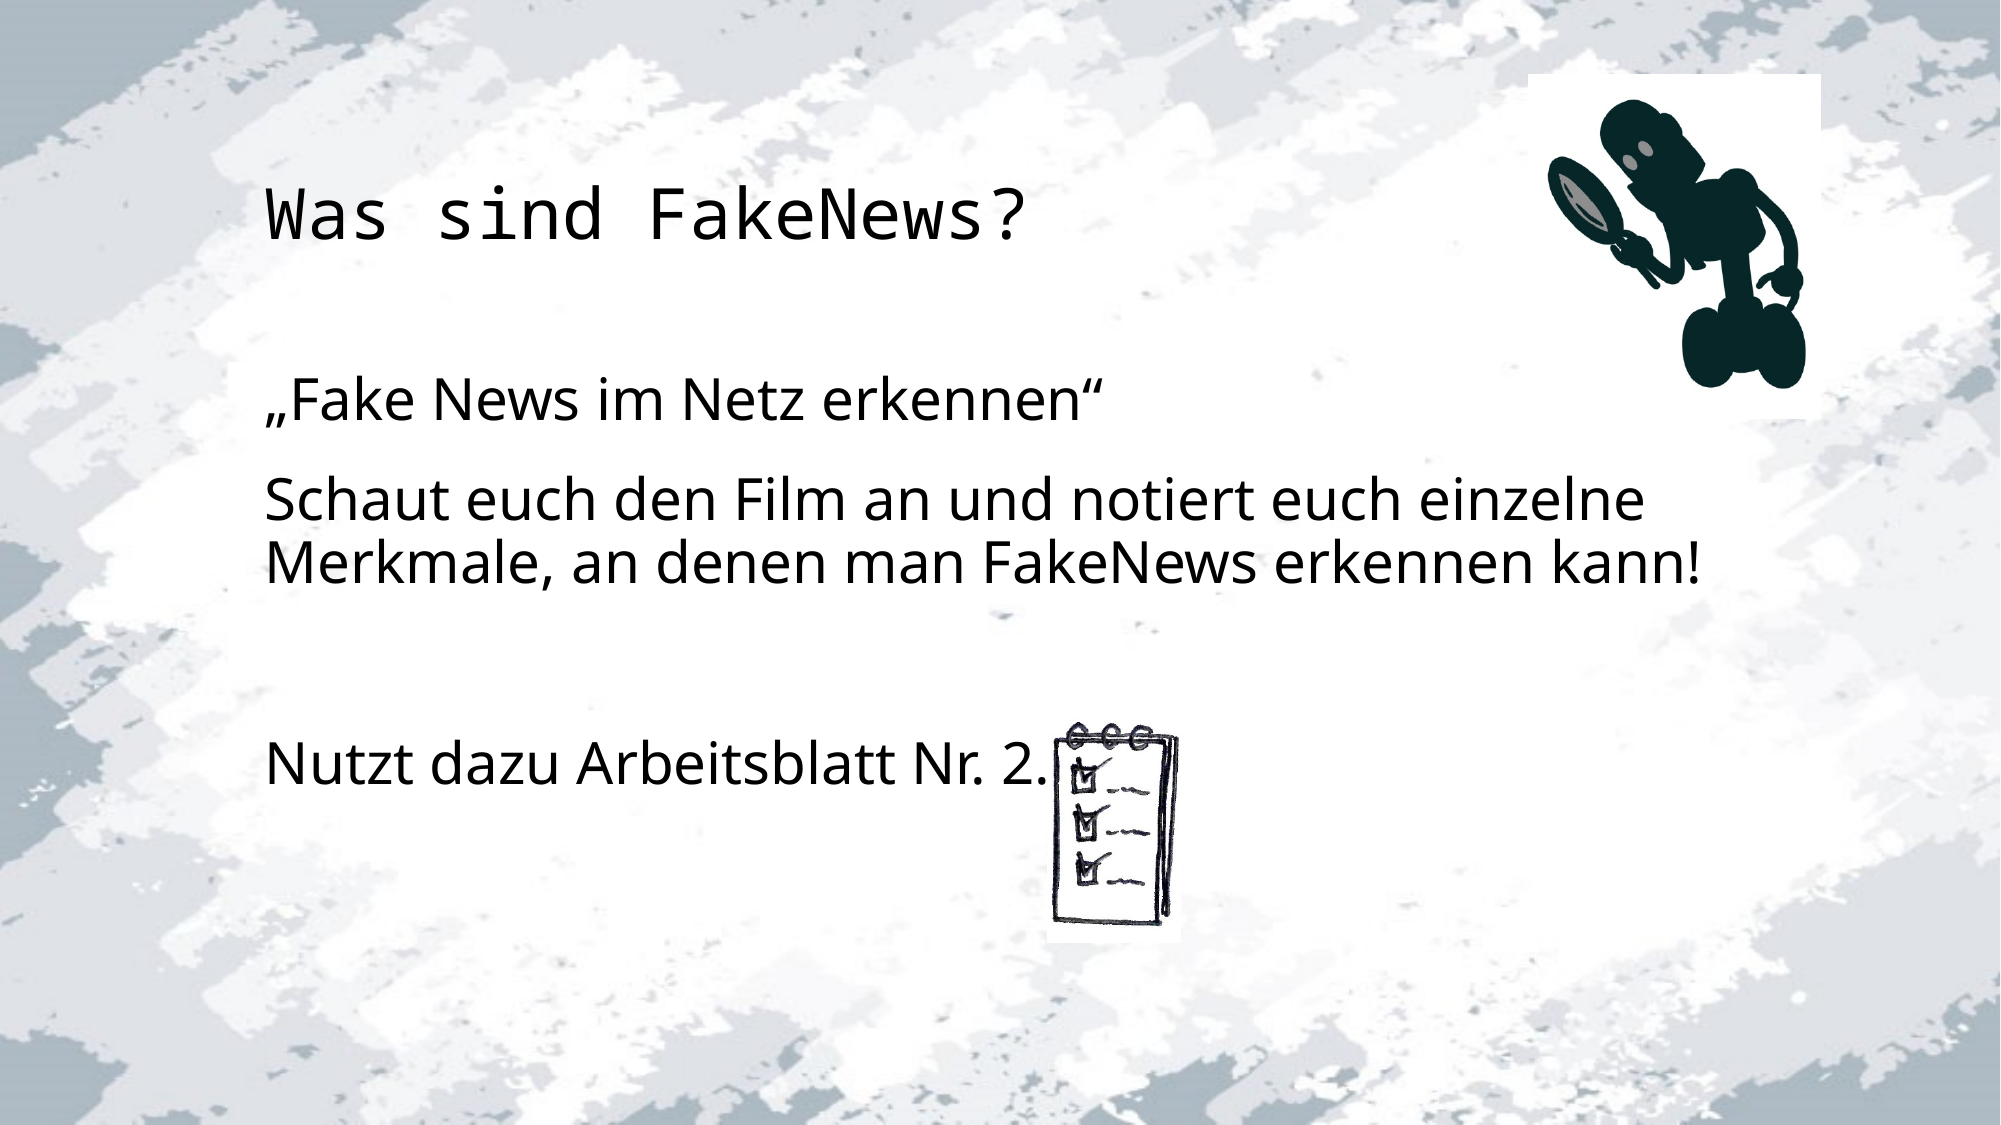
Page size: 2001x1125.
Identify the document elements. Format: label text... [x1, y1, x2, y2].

list „Fake News im Netz erkennen“ Schaut euch den Film an und notiert euch einzelne Merkmale, an denen man FakeNews erkennen kann! Nutzt dazu Arbeitsblatt Nr. 2. [249, 299, 1750, 1000]
picture [0, 0, 2001, 1125]
title Was sind FakeNews? [249, 75, 1528, 263]
